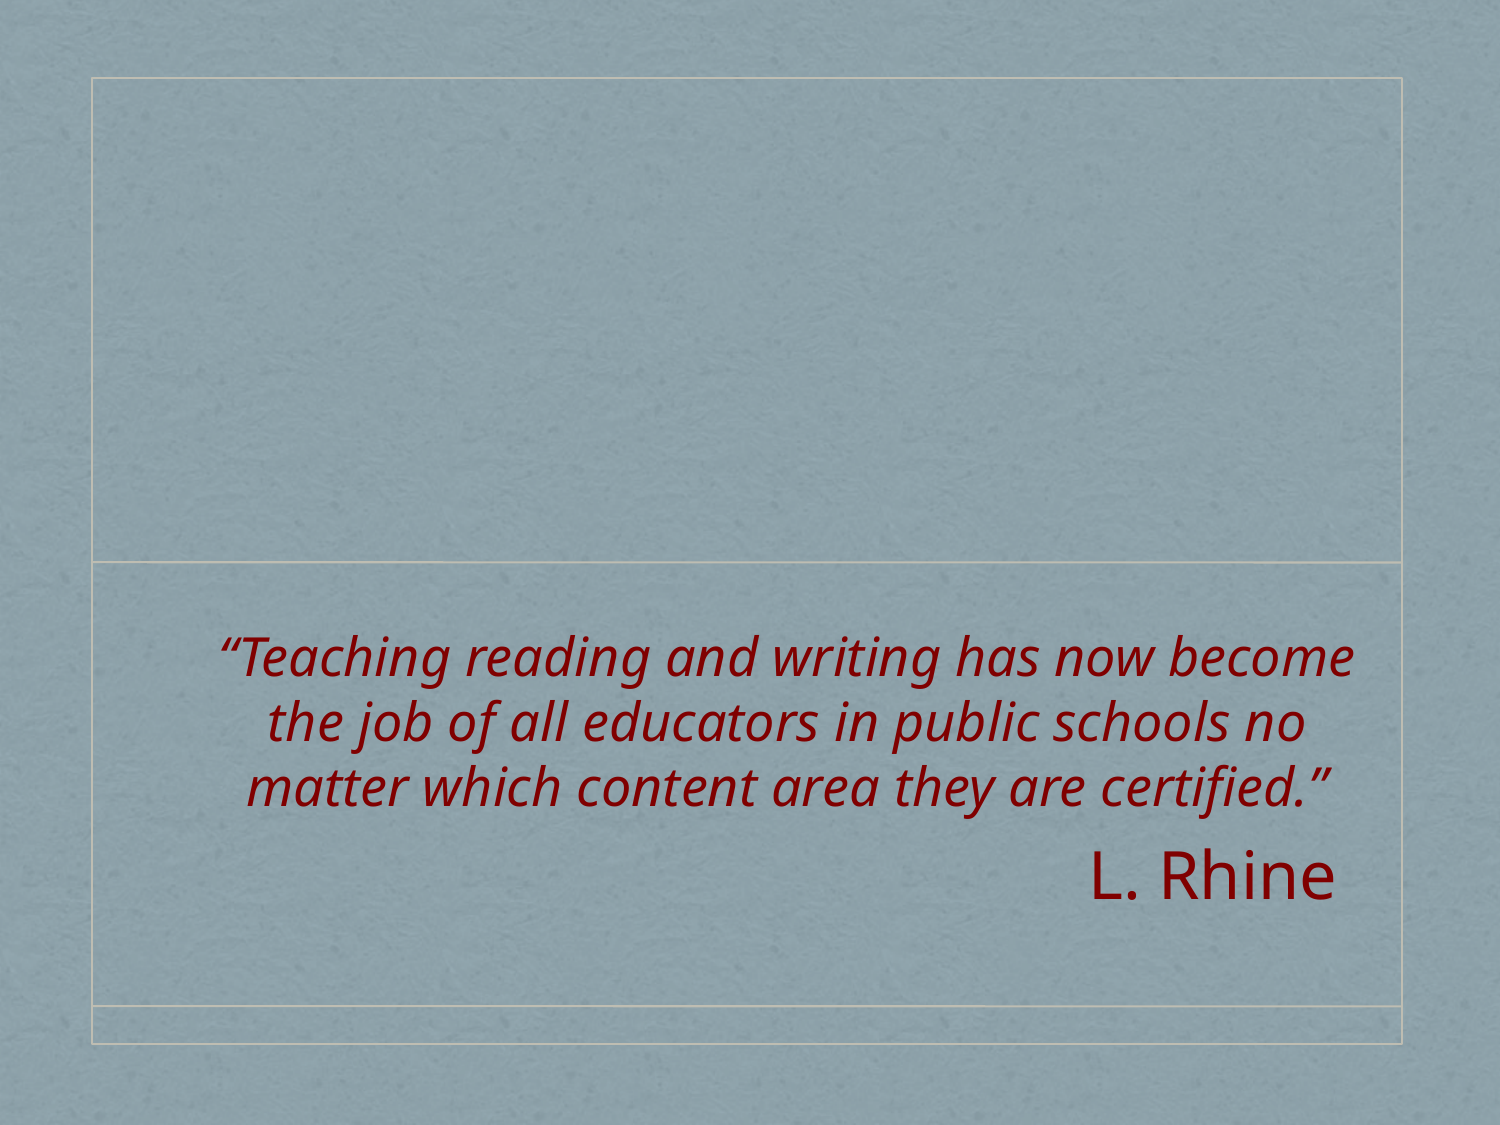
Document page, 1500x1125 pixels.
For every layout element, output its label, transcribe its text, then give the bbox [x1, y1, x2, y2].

subtitle L. Rhine [147, 825, 1353, 988]
title “Teaching reading and writing has now become the job of all educators in public schools no matter which content area they are certified.” [184, 573, 1390, 825]
